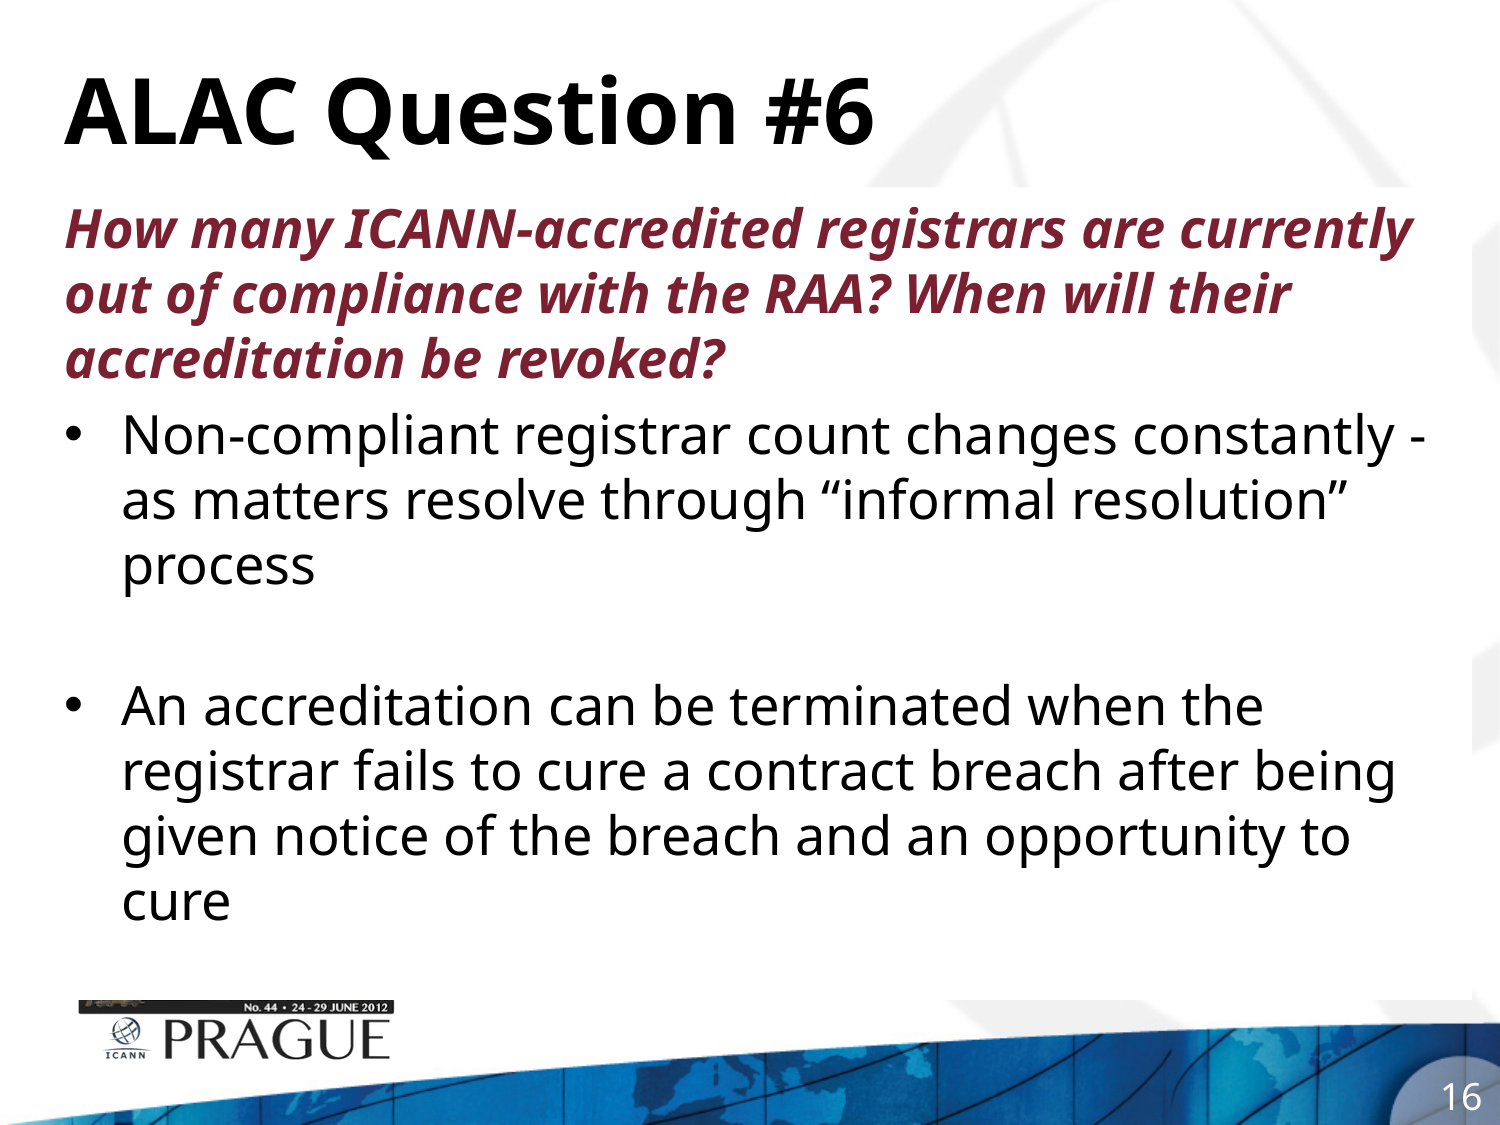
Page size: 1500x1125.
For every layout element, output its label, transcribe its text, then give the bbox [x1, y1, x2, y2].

title ALAC Question #6 [50, 45, 1400, 188]
list How many ICANN-accredited registrars are currently out of compliance with the RAA? When will their accreditation be revoked? Non-compliant registrar count changes constantly - as matters resolve through “informal resolution” process An accreditation can be terminated when the registrar fails to cure a contract breach after being given notice of the breach and an opportunity to cure [50, 187, 1473, 1000]
slide_number 16 [1425, 1065, 1500, 1125]
picture [0, 0, 1500, 1125]
